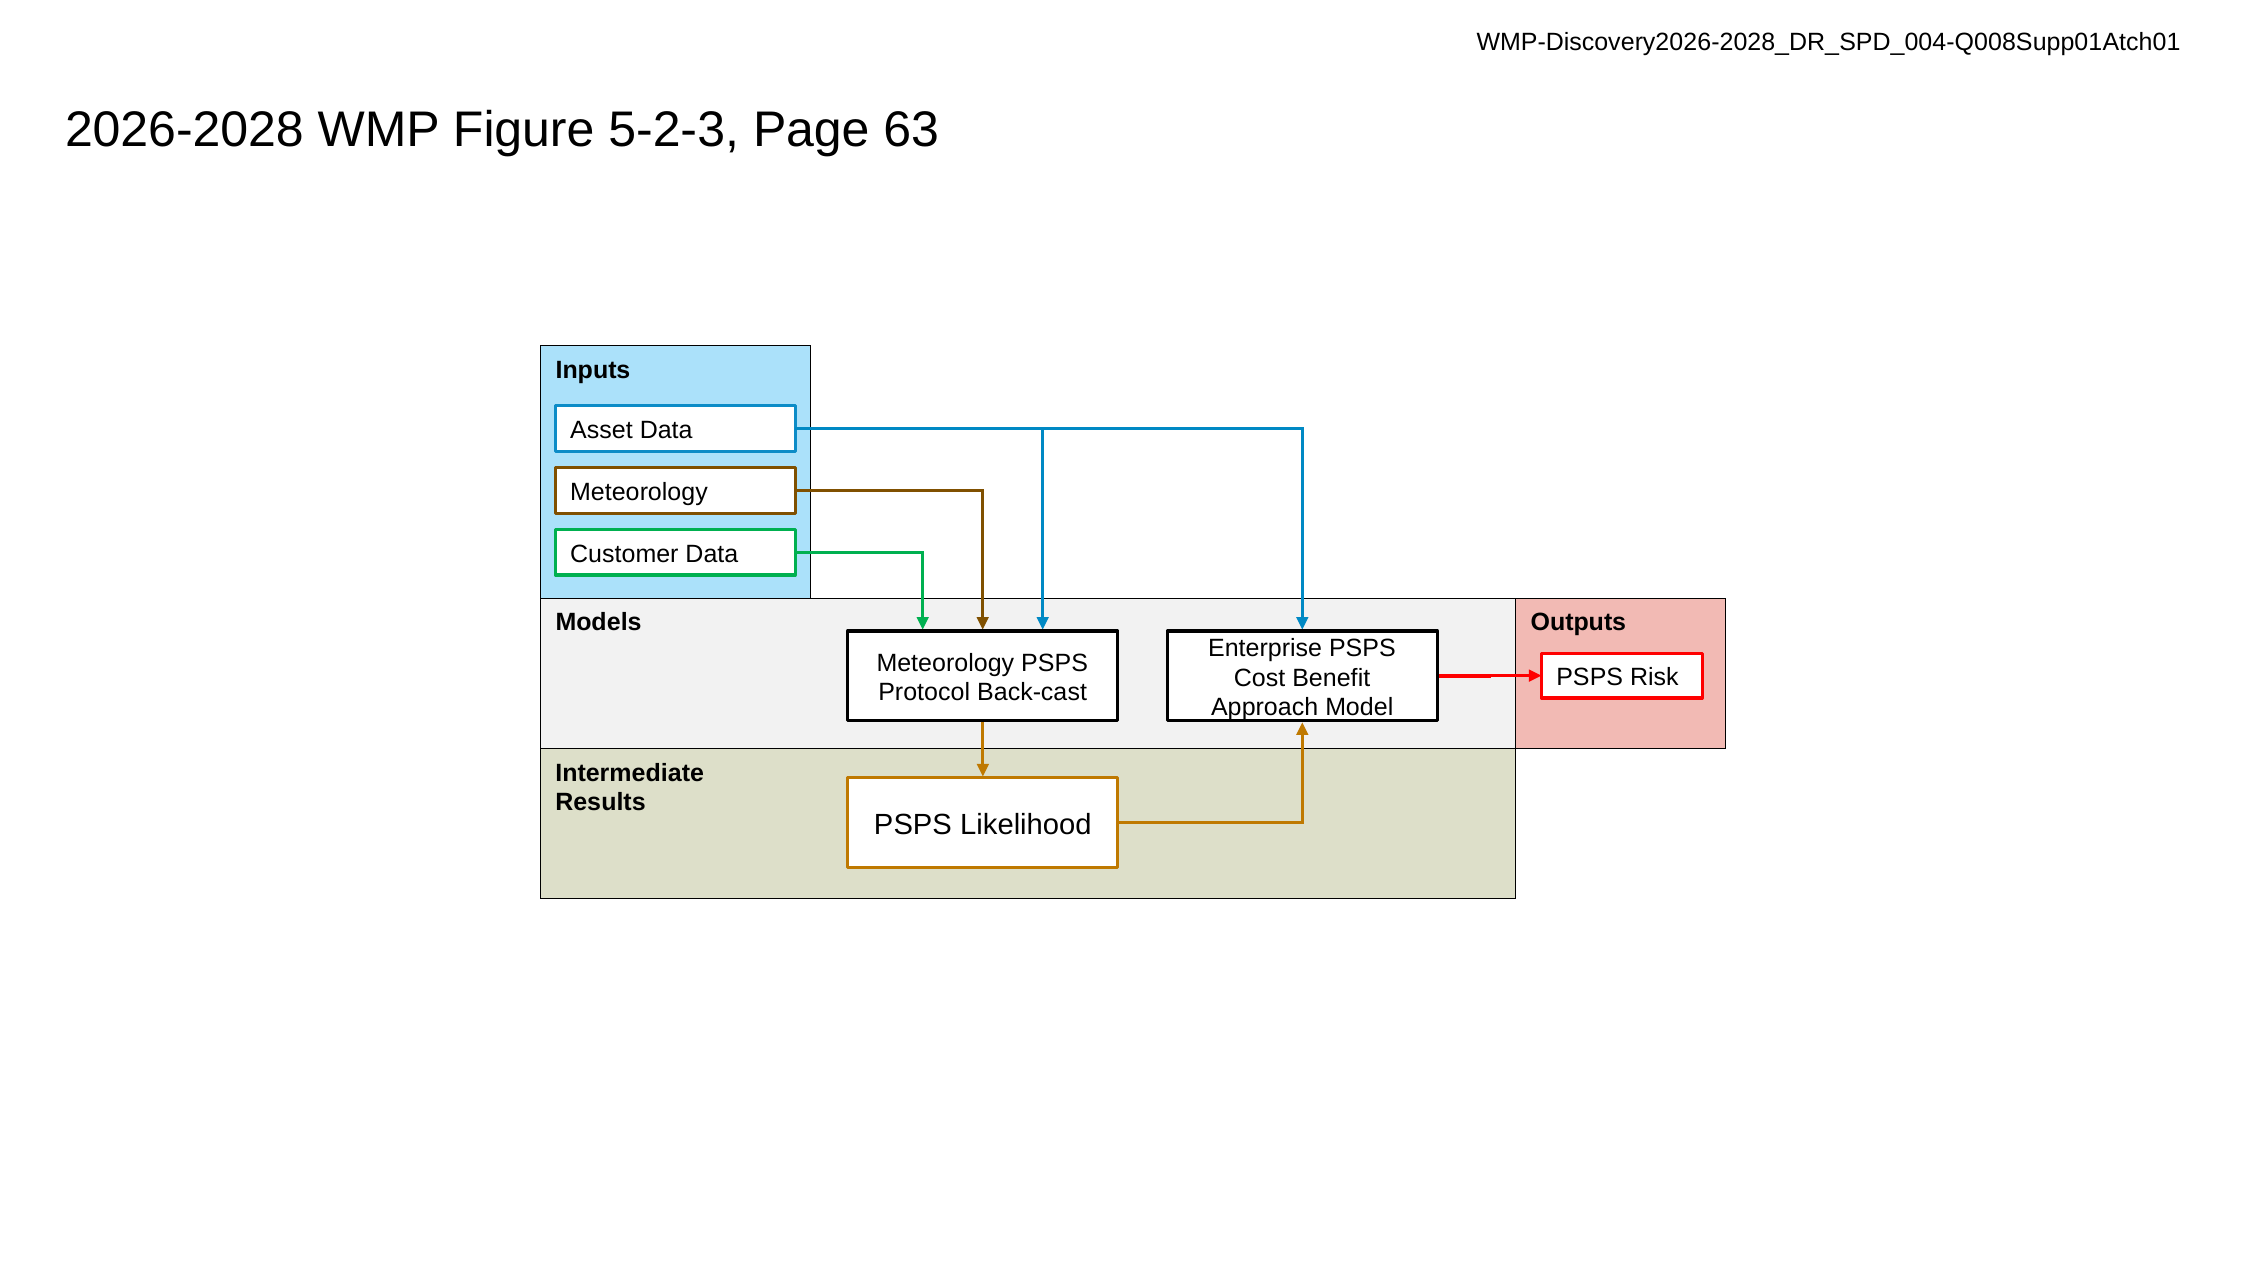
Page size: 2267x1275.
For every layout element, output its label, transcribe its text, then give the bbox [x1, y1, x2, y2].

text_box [540, 345, 1726, 899]
title 2026-2028 WMP Figure 5-2-3, Page 63 [50, 63, 2212, 198]
text_box WMP-Discovery2026-2028_DR_SPD_004-Q008Supp01Atch01 [1461, 18, 2198, 63]
